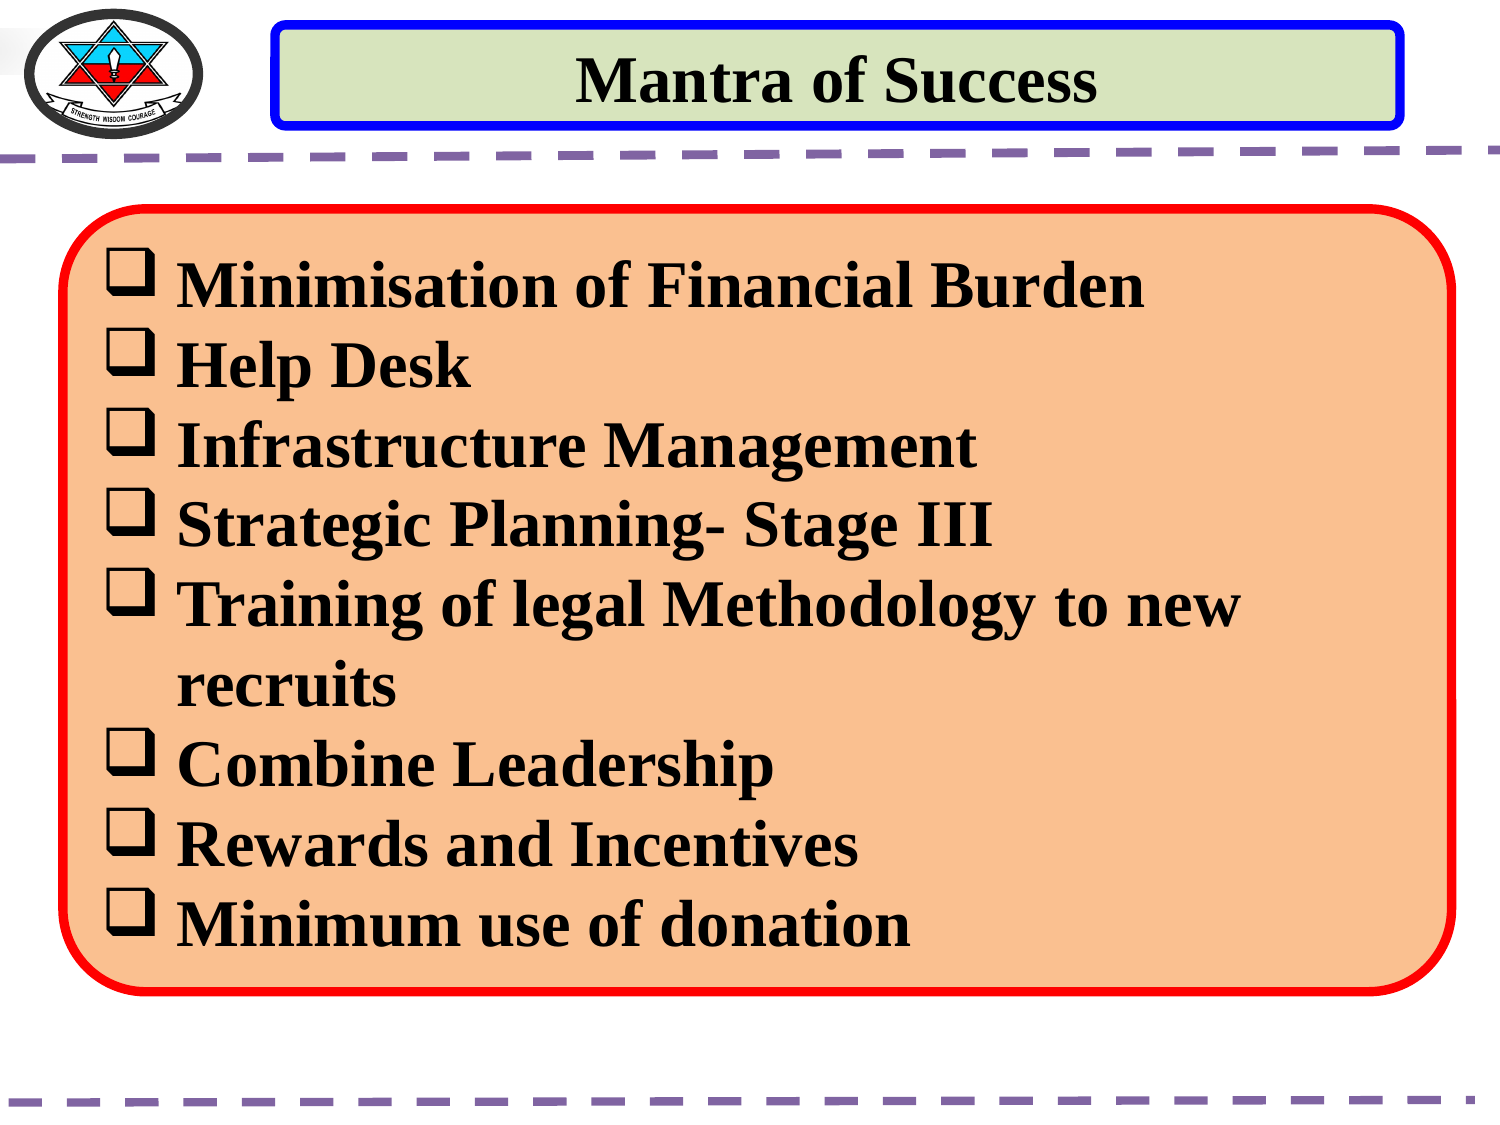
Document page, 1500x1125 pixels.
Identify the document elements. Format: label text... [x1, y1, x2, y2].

text_box Minimisation of Financial Burden Help Desk Infrastructure Management Strategic Planning- Stage III Training of legal Methodology to new recruits Combine Leadership Rewards and Incentives Minimum use of donation [62, 208, 1452, 992]
picture [35, 20, 192, 128]
text_box Mantra of Success [274, 24, 1400, 126]
